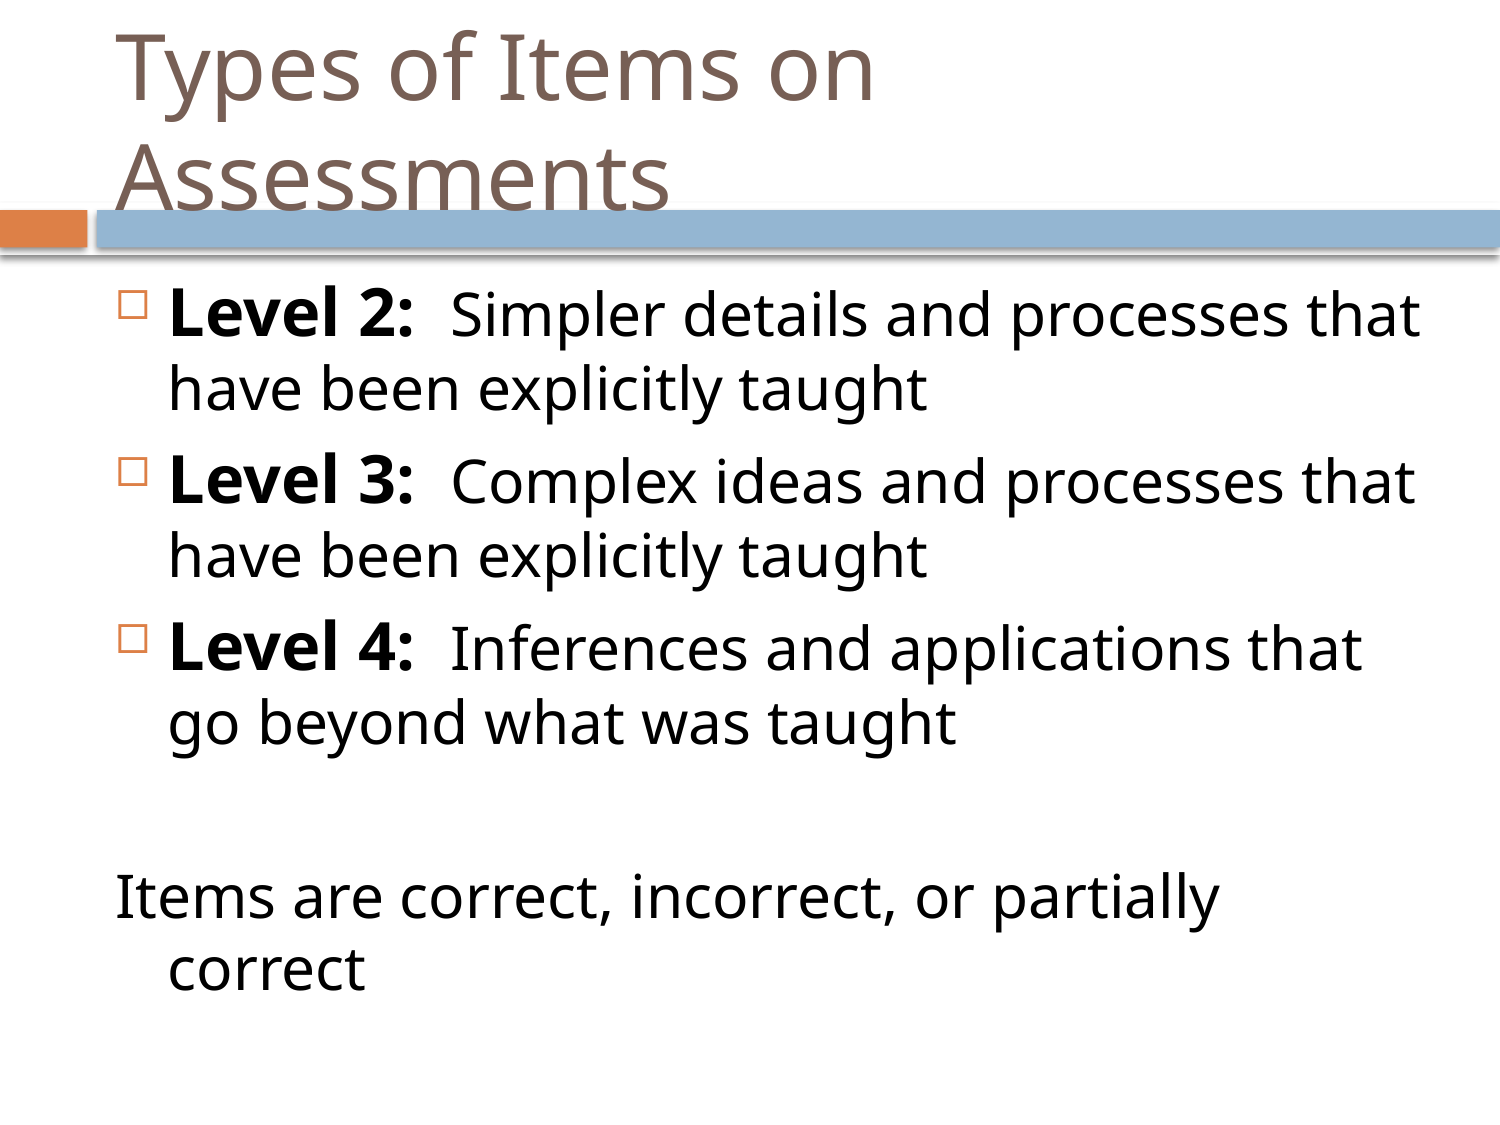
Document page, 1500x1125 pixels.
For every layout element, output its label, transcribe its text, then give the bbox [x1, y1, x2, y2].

title Types of Items on Assessments [100, 37, 1438, 200]
list Level 2: Simpler details and processes that have been explicitly taught Level 3: Complex ideas and processes that have been explicitly taught Level 4: Inferences and applications that go beyond what was taught Items are correct, incorrect, or partially correct [100, 262, 1438, 1000]
